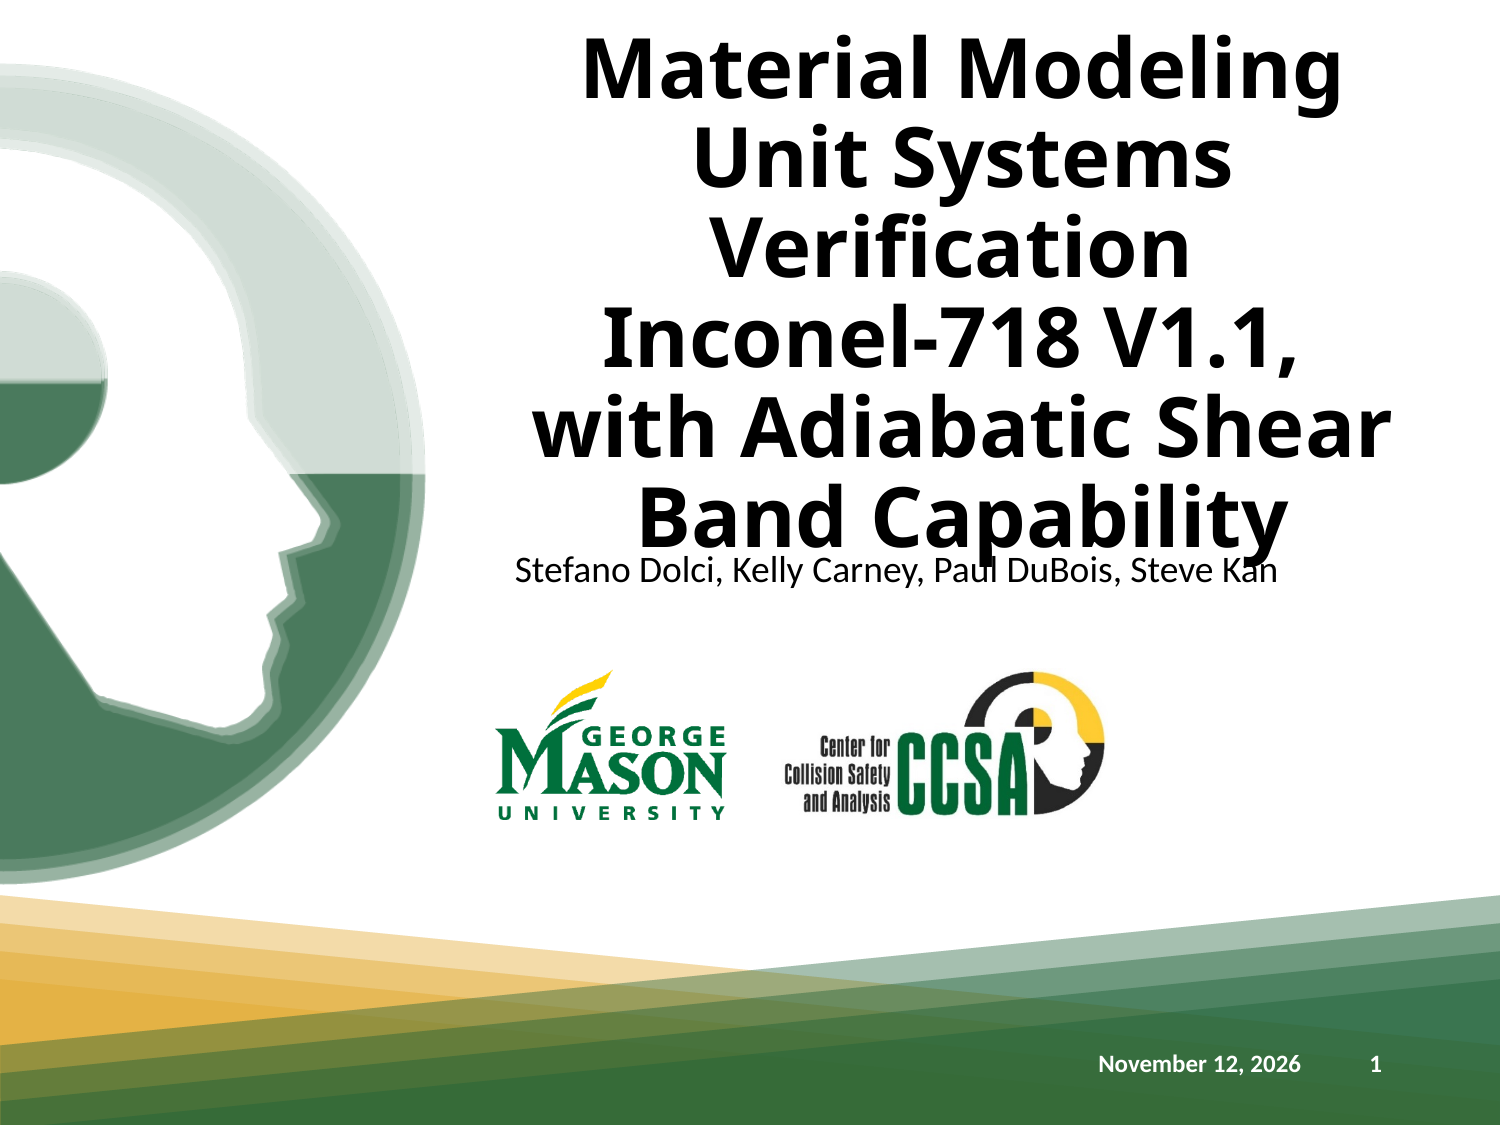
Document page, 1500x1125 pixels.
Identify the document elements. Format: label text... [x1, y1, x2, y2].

picture [495, 669, 727, 820]
title Material Modeling Unit Systems Verification Inconel-718 V1.1, with Adiabatic Shear Band Capability [474, 112, 1450, 480]
picture [0, 895, 1500, 1125]
picture [781, 668, 1108, 819]
text_box Stefano Dolci, Kelly Carney, Paul DuBois, Steve Kan [500, 537, 1425, 598]
slide_number 1 [1083, 1040, 1397, 1100]
